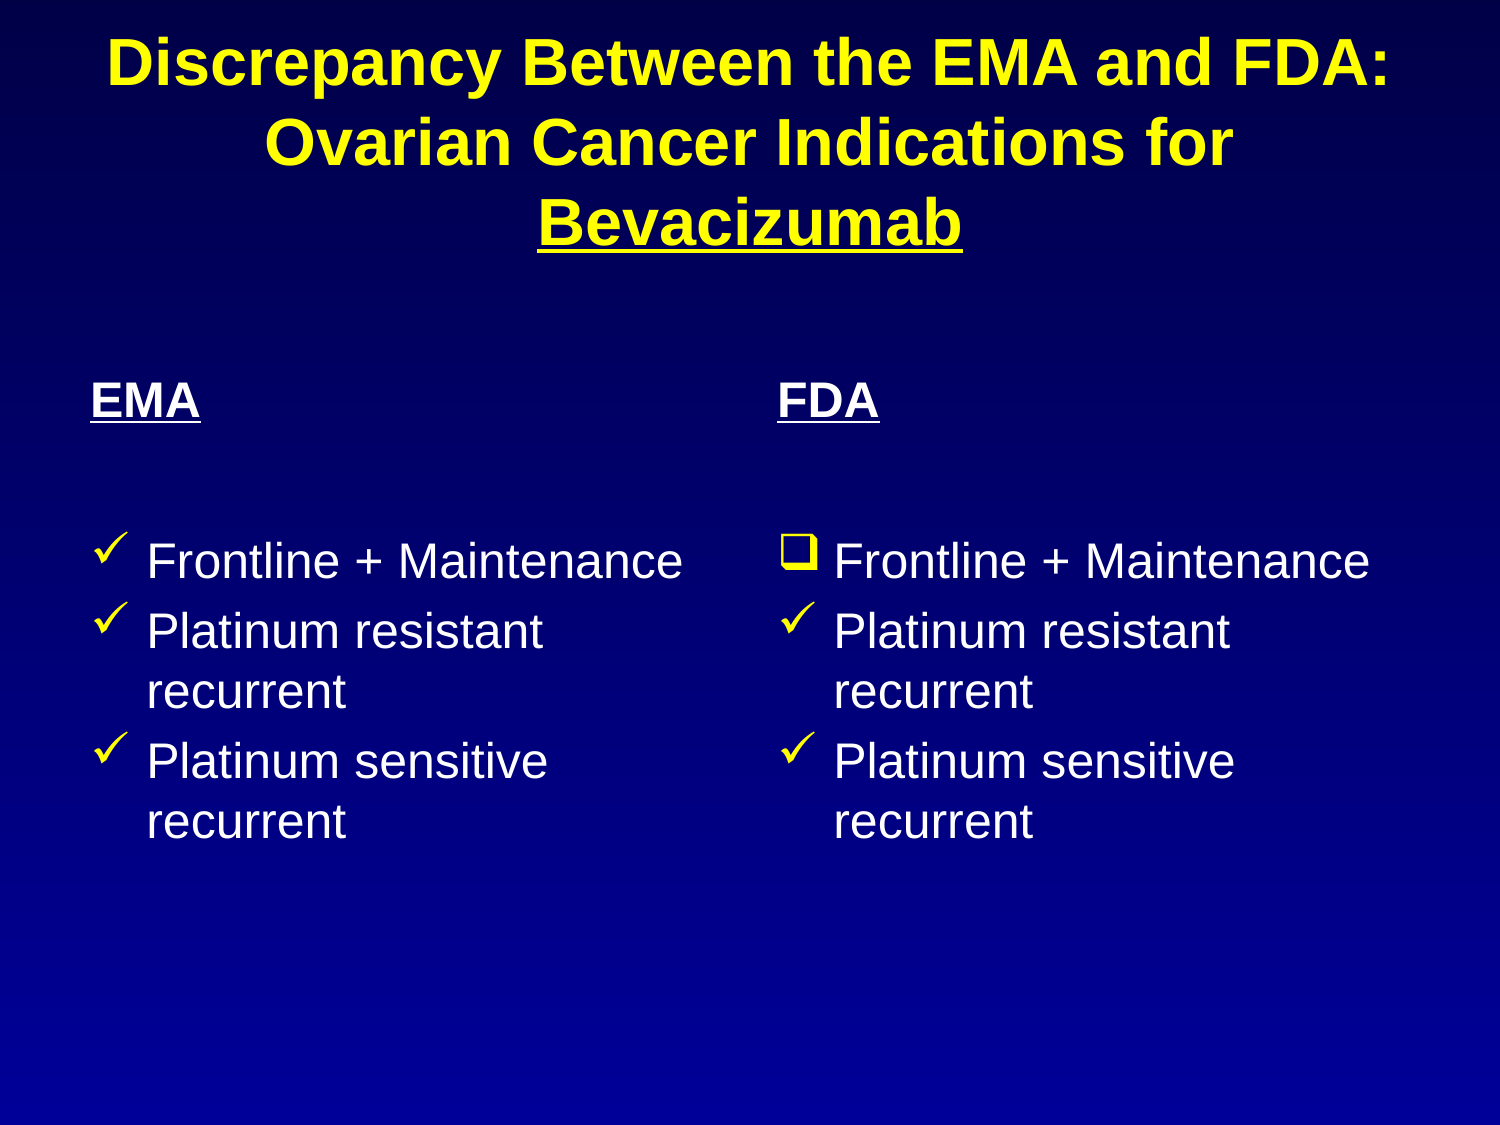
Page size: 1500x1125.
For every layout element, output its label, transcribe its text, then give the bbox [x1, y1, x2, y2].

list FDA [761, 330, 1425, 436]
list EMA [75, 330, 738, 436]
list Frontline + Maintenance Platinum resistant recurrent Platinum sensitive recurrent [761, 521, 1425, 960]
list Frontline + Maintenance Platinum resistant recurrent Platinum sensitive recurrent [75, 521, 738, 981]
title Discrepancy Between the EMA and FDA: Ovarian Cancer Indications for Bevacizumab [75, 45, 1425, 233]
